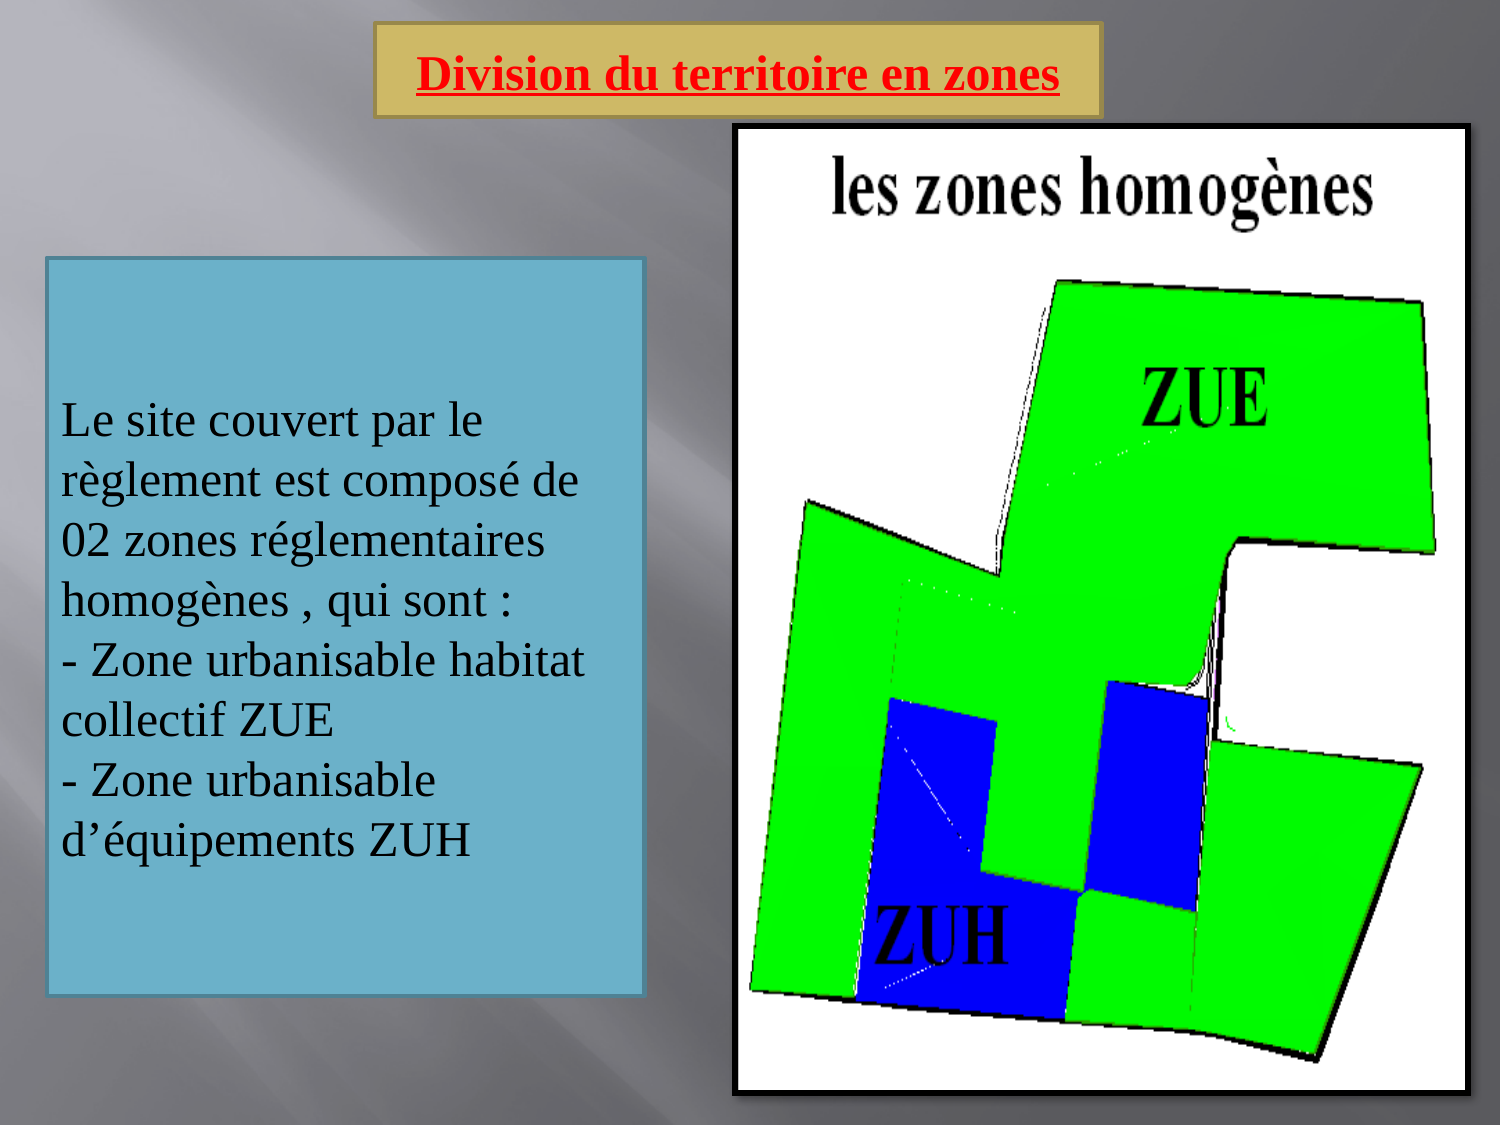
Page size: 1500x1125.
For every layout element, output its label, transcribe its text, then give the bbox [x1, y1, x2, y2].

picture [738, 128, 1466, 1091]
text_box Le site couvert par le règlement est composé de 02 zones réglementaires homogènes , qui sont : - Zone urbanisable habitat collectif ZUE - Zone urbanisable d’équipements ZUH [45, 256, 647, 998]
text_box Division du territoire en zones [373, 21, 1104, 119]
